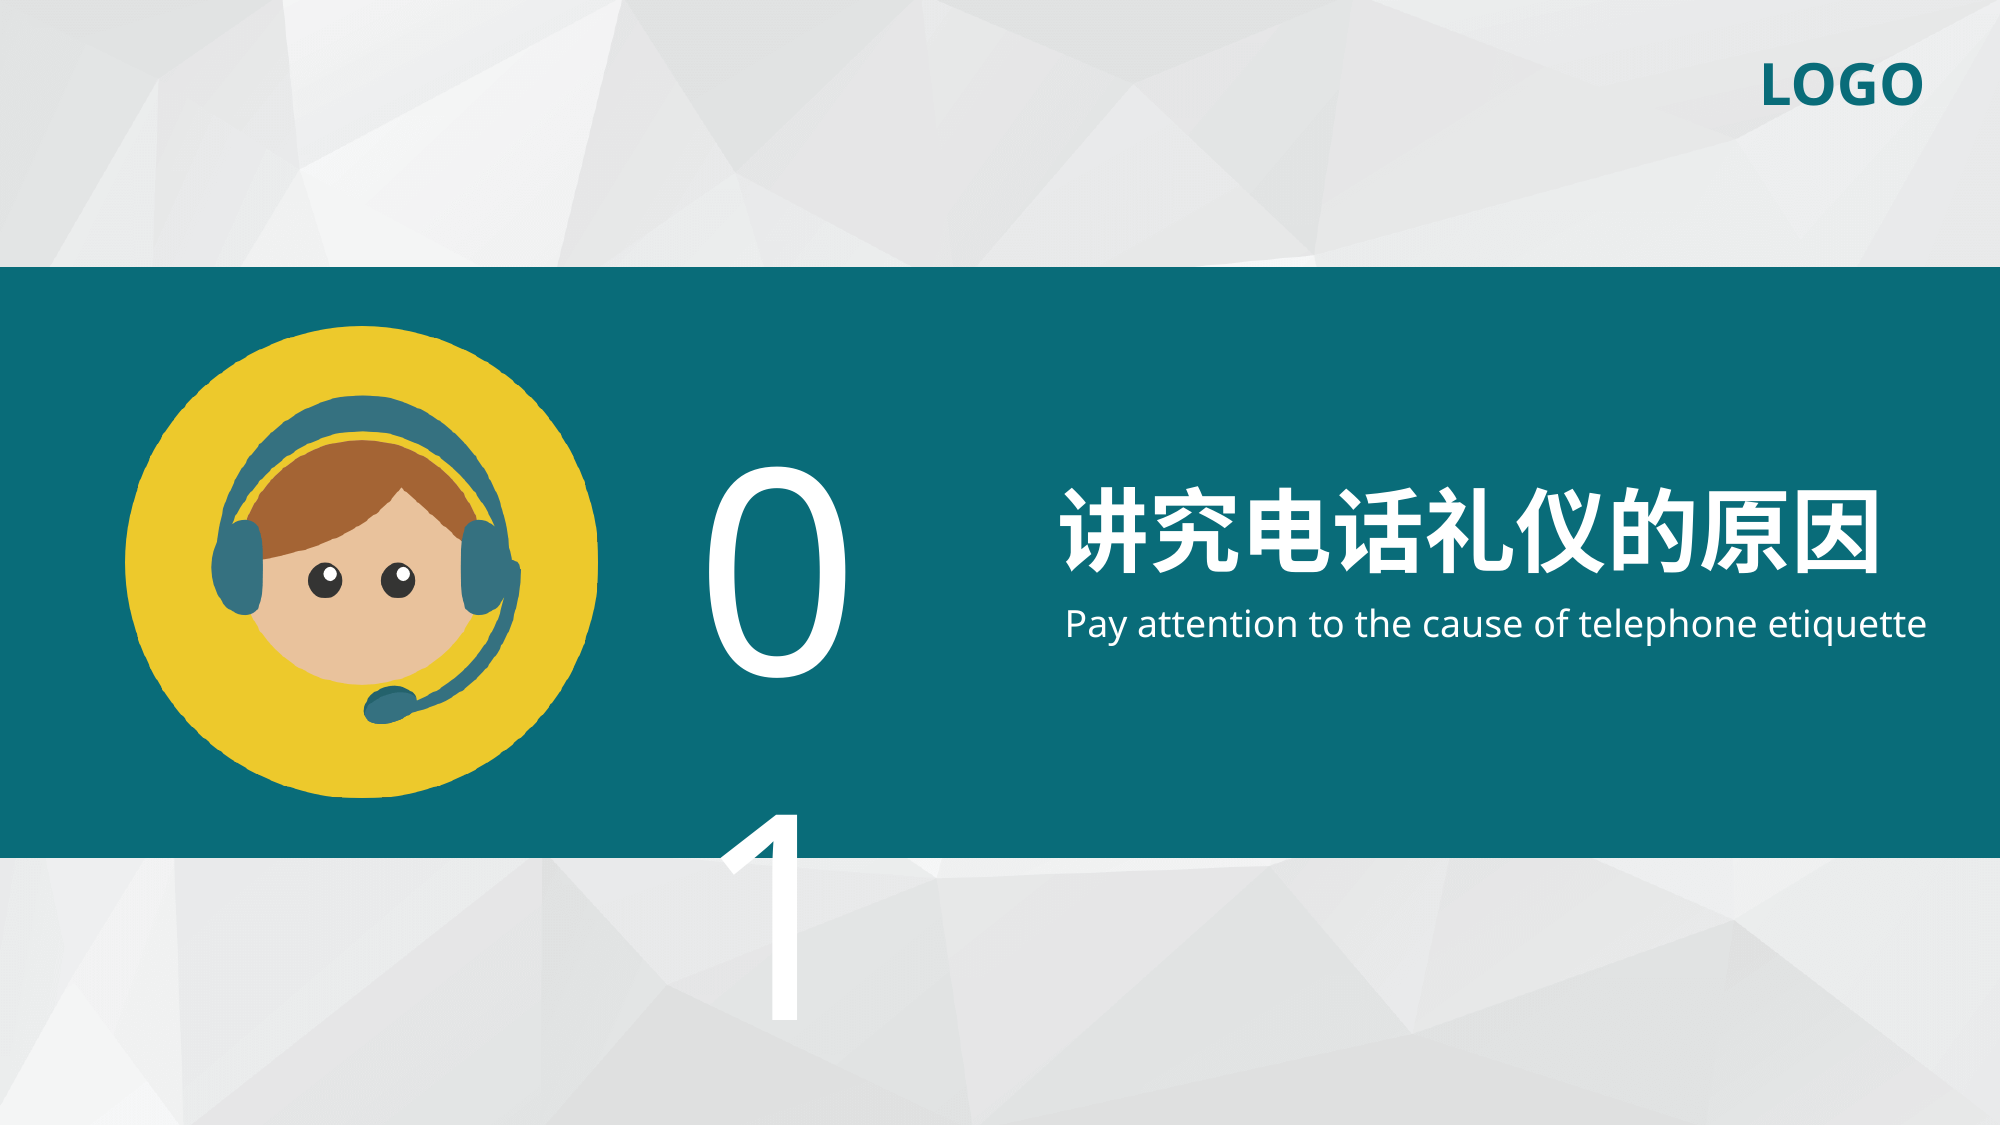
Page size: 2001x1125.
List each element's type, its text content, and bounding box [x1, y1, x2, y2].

text_box [0, 267, 2000, 858]
picture [0, 0, 2000, 267]
text_box 讲究电话礼仪的原因 [1042, 466, 1919, 592]
text_box 01 [681, 380, 1003, 1086]
picture [0, 858, 2000, 1125]
text_box LOGO [1744, 39, 1969, 129]
text_box Pay attention to the cause of telephone etiquette [1049, 592, 1944, 653]
picture [125, 325, 598, 798]
